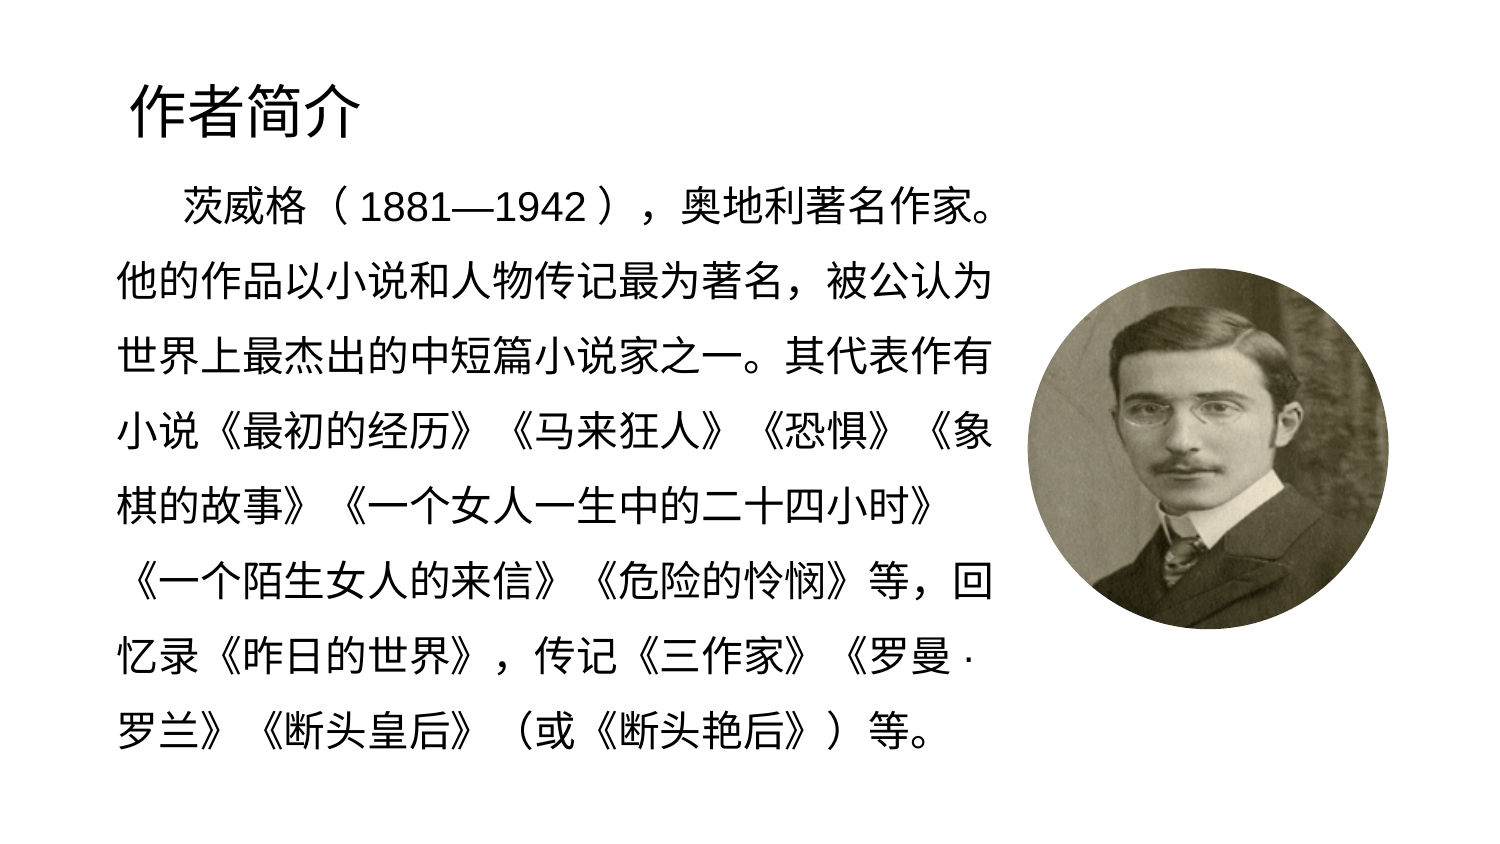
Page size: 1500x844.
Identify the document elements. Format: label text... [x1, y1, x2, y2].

text_box 作者简介 [114, 46, 377, 153]
text_box 茨威格（1881—1942），奥地利著名作家。他的作品以小说和人物传记最为著名，被公认为世界上最杰出的中短篇小说家之一。其代表作有小说《最初的经历》《马来狂人》《恐惧》《象棋的故事》《一个女人一生中的二十四小时》《一个陌生女人的来信》《危险的怜悯》等，回忆录《昨日的世界》，传记《三作家》《罗曼·罗兰》《断头皇后》（或《断头艳后》）等。 [102, 147, 1039, 763]
picture [1027, 268, 1389, 630]
